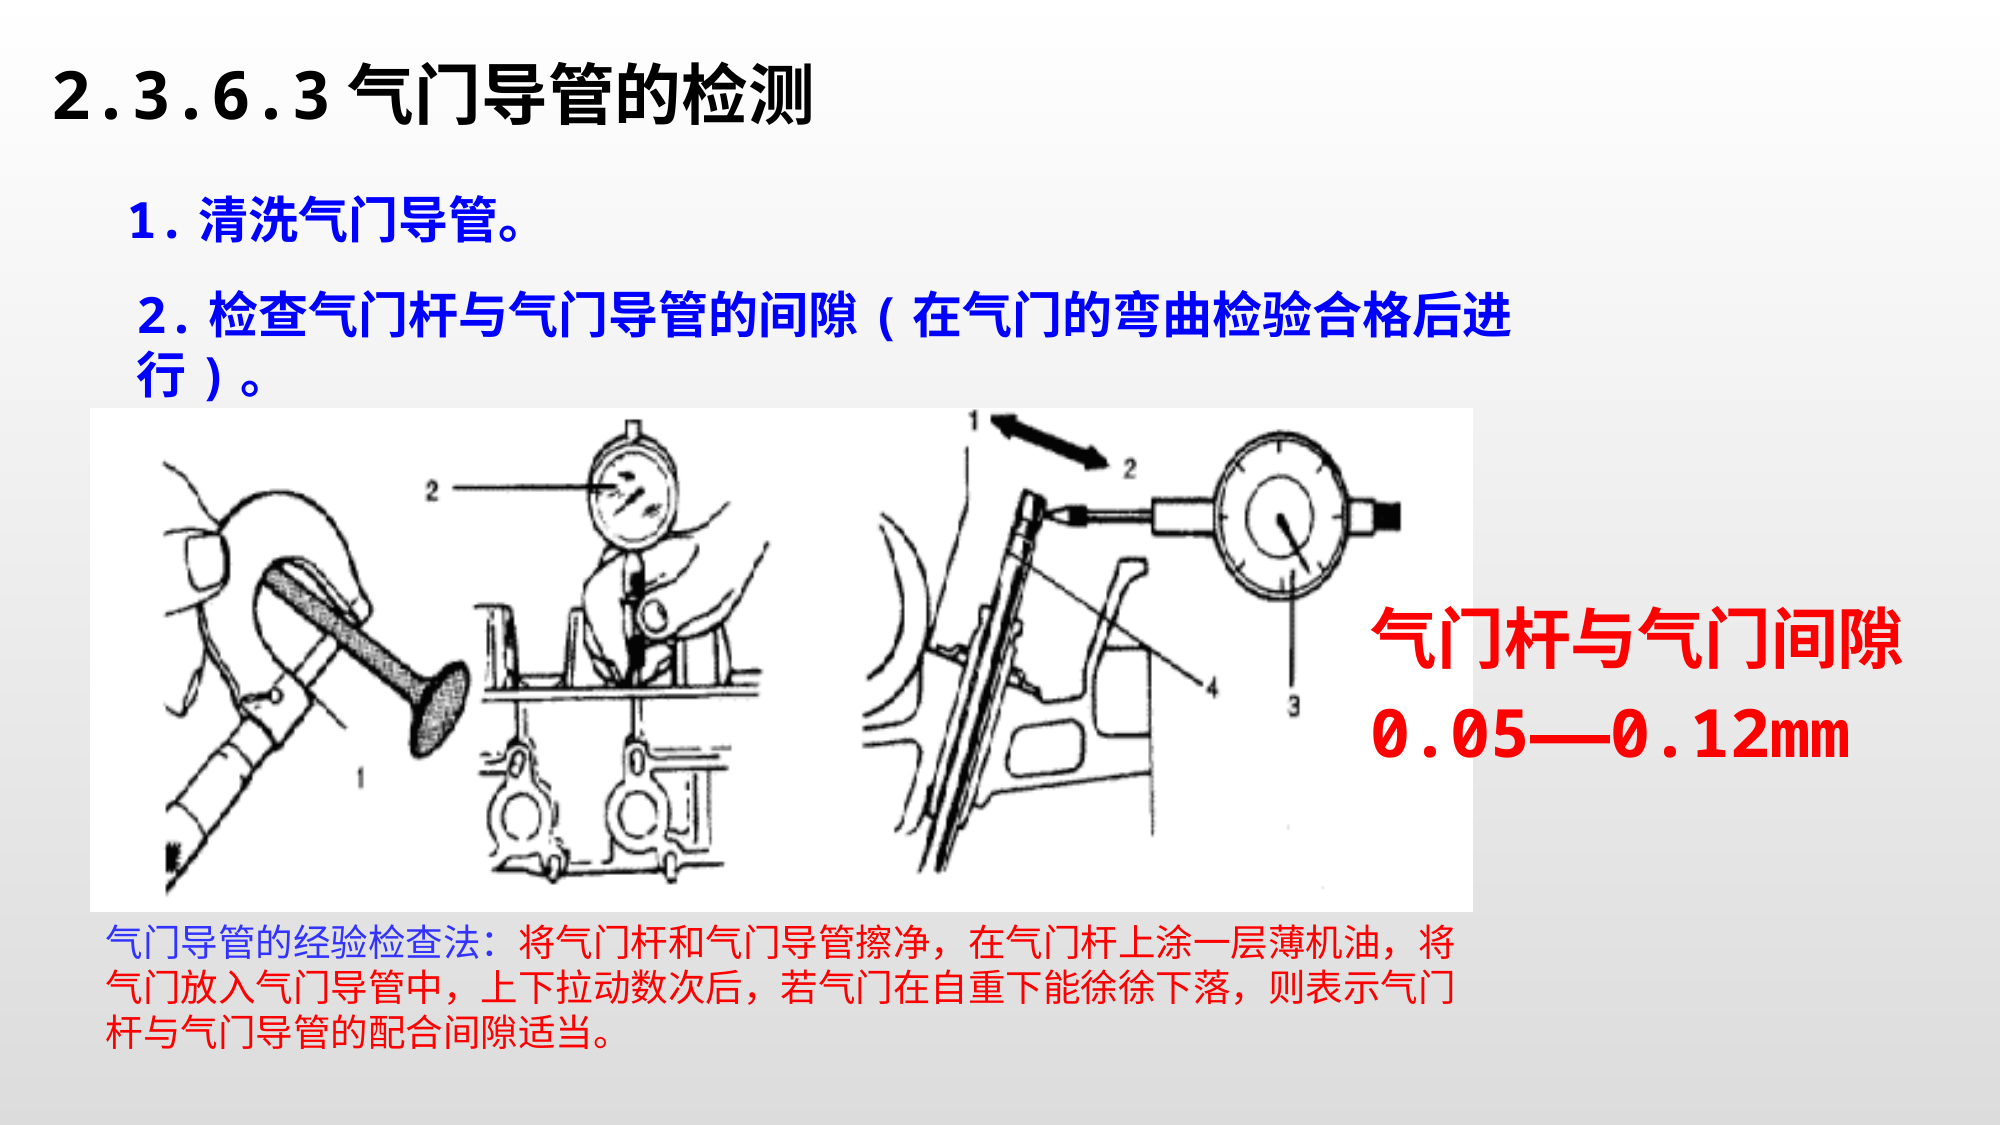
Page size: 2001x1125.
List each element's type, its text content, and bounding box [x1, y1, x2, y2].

text_box 2.检查气门杆与气门导管的间隙(在气门的弯曲检验合格后进行)。 [121, 276, 1652, 411]
picture [90, 408, 1473, 912]
text_box 2.3.6.3气门导管的检测 [37, 45, 830, 141]
text_box 1.清洗气门导管。 [112, 180, 564, 256]
text_box 气门杆与气门间隙 0.05——0.12mm [1473, 589, 2000, 778]
text_box 气门导管的经验检查法：将气门杆和气门导管擦净，在气门杆上涂一层薄机油，将气门放入气门导管中，上下拉动数次后，若气门在自重下能徐徐下落，则表示气门杆与气门导管的配合间隙适当。 [90, 912, 1473, 1062]
